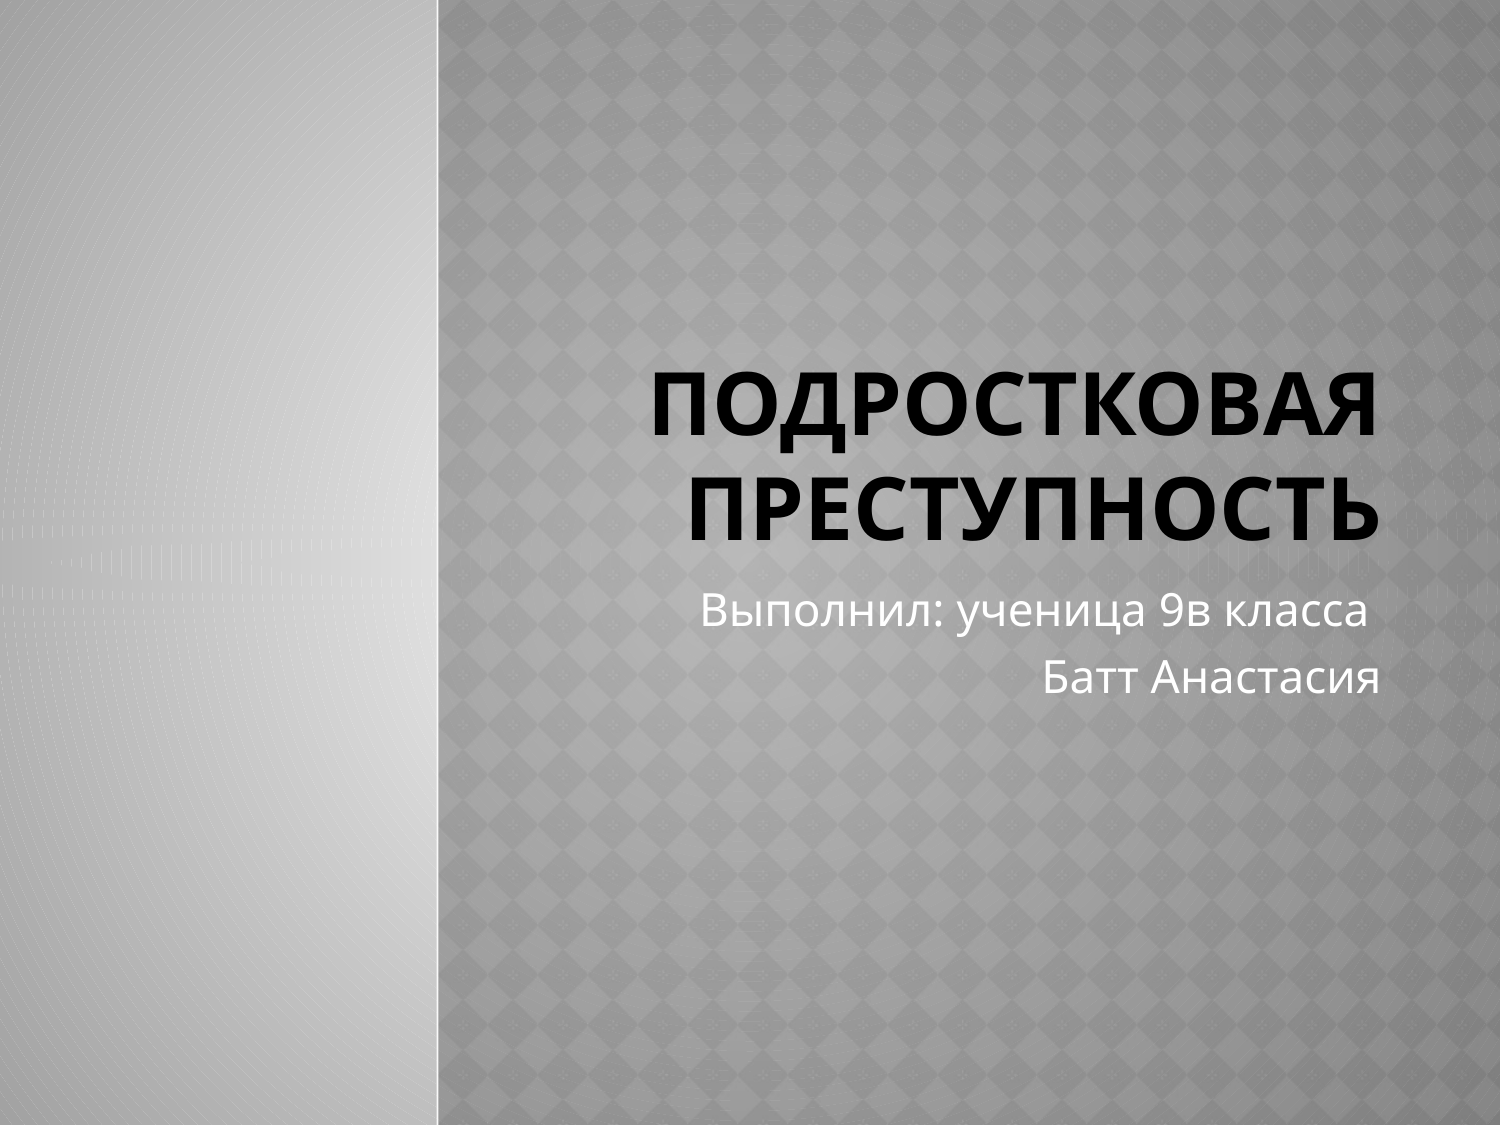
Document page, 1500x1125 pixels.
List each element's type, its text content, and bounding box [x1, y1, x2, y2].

subtitle Выполнил: ученица 9в класса Батт Анастасия [550, 580, 1390, 762]
title Подростковая преступность [552, 87, 1390, 558]
